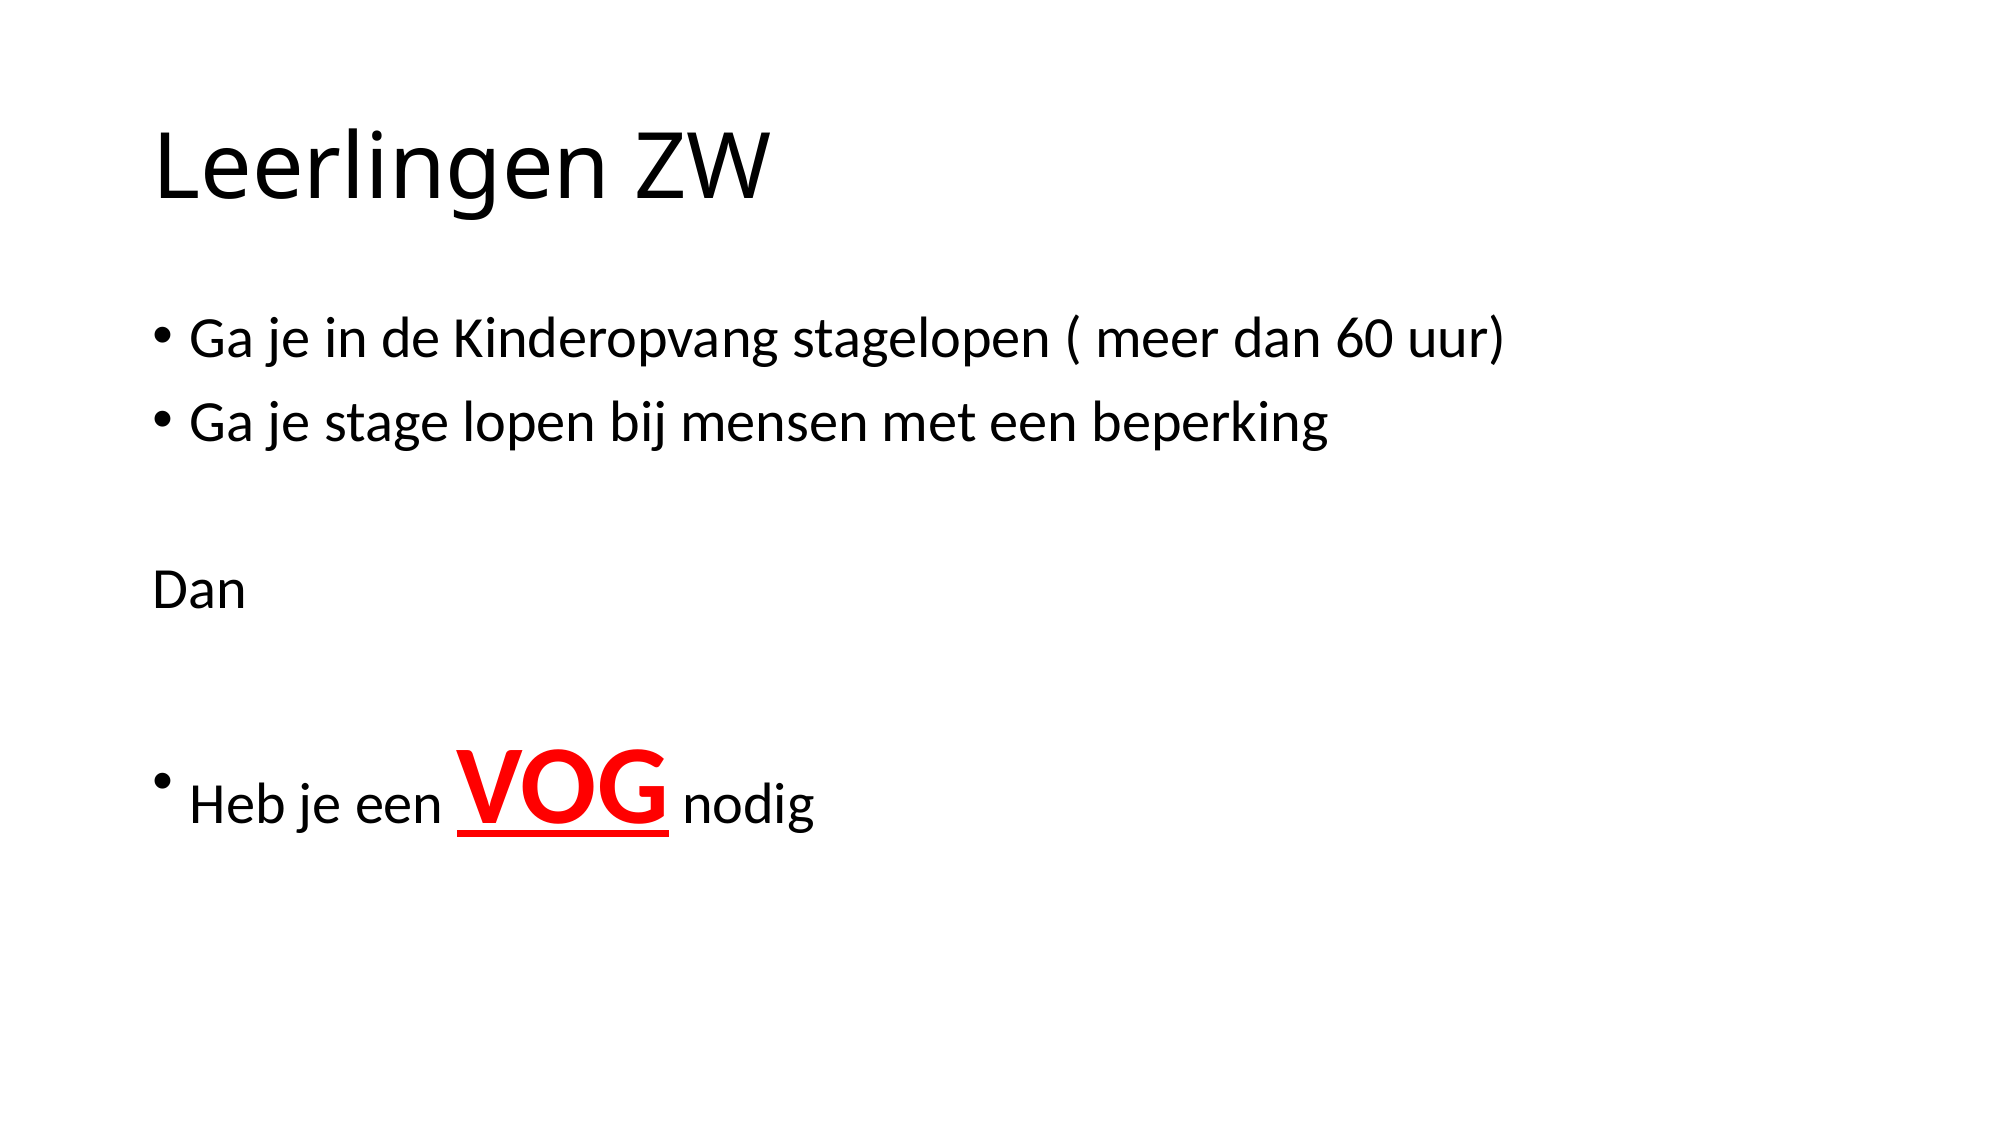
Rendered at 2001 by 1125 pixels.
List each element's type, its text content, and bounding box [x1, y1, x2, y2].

title Leerlingen ZW [137, 59, 1863, 278]
list Ga je in de Kinderopvang stagelopen ( meer dan 60 uur) Ga je stage lopen bij mensen met een beperking Dan Heb je een VOG nodig [137, 299, 1863, 1014]
